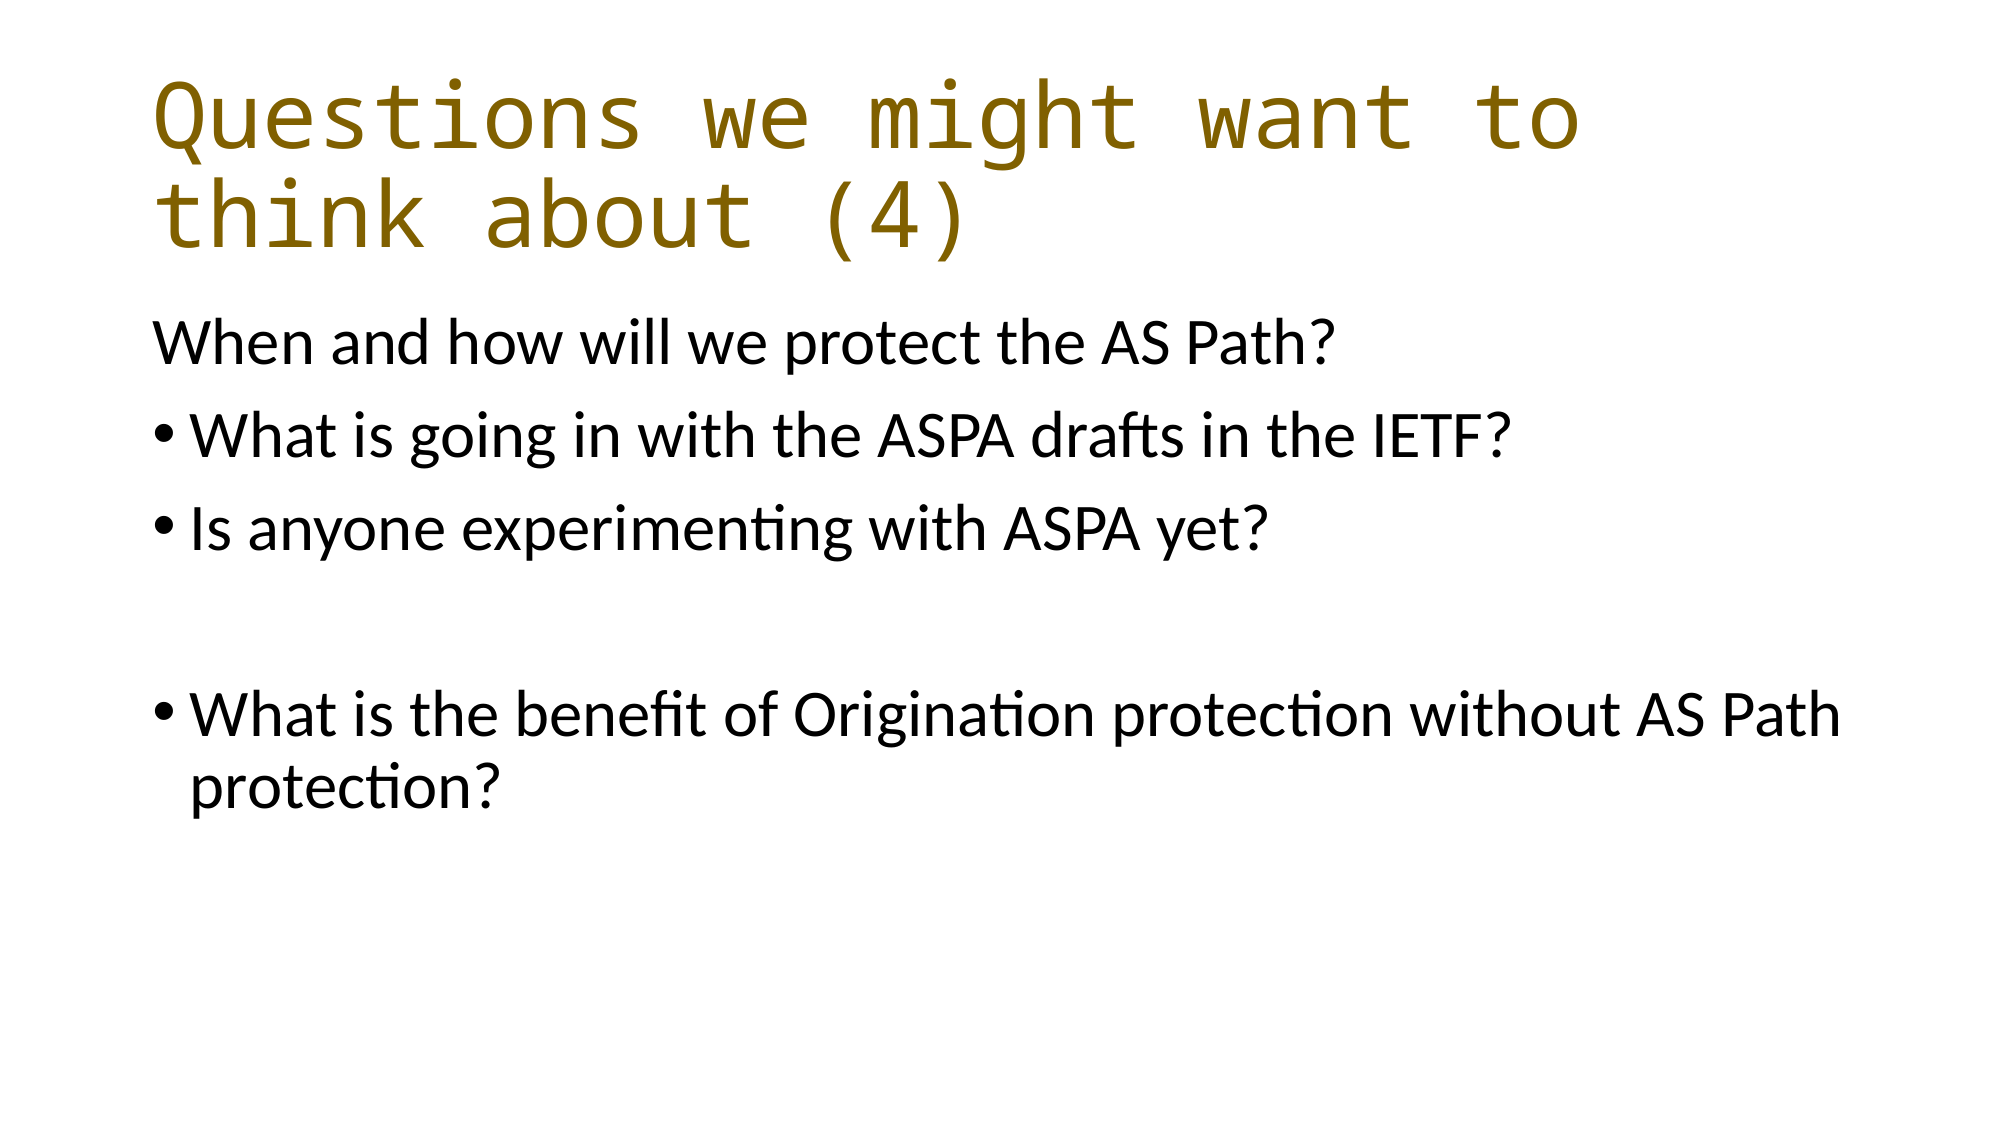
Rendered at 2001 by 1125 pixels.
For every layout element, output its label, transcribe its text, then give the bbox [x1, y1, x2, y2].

title Questions we might want to think about (4) [137, 59, 1863, 278]
list When and how will we protect the AS Path? What is going in with the ASPA drafts in the IETF? Is anyone experimenting with ASPA yet? What is the benefit of Origination protection without AS Path protection? [137, 299, 1863, 1014]
